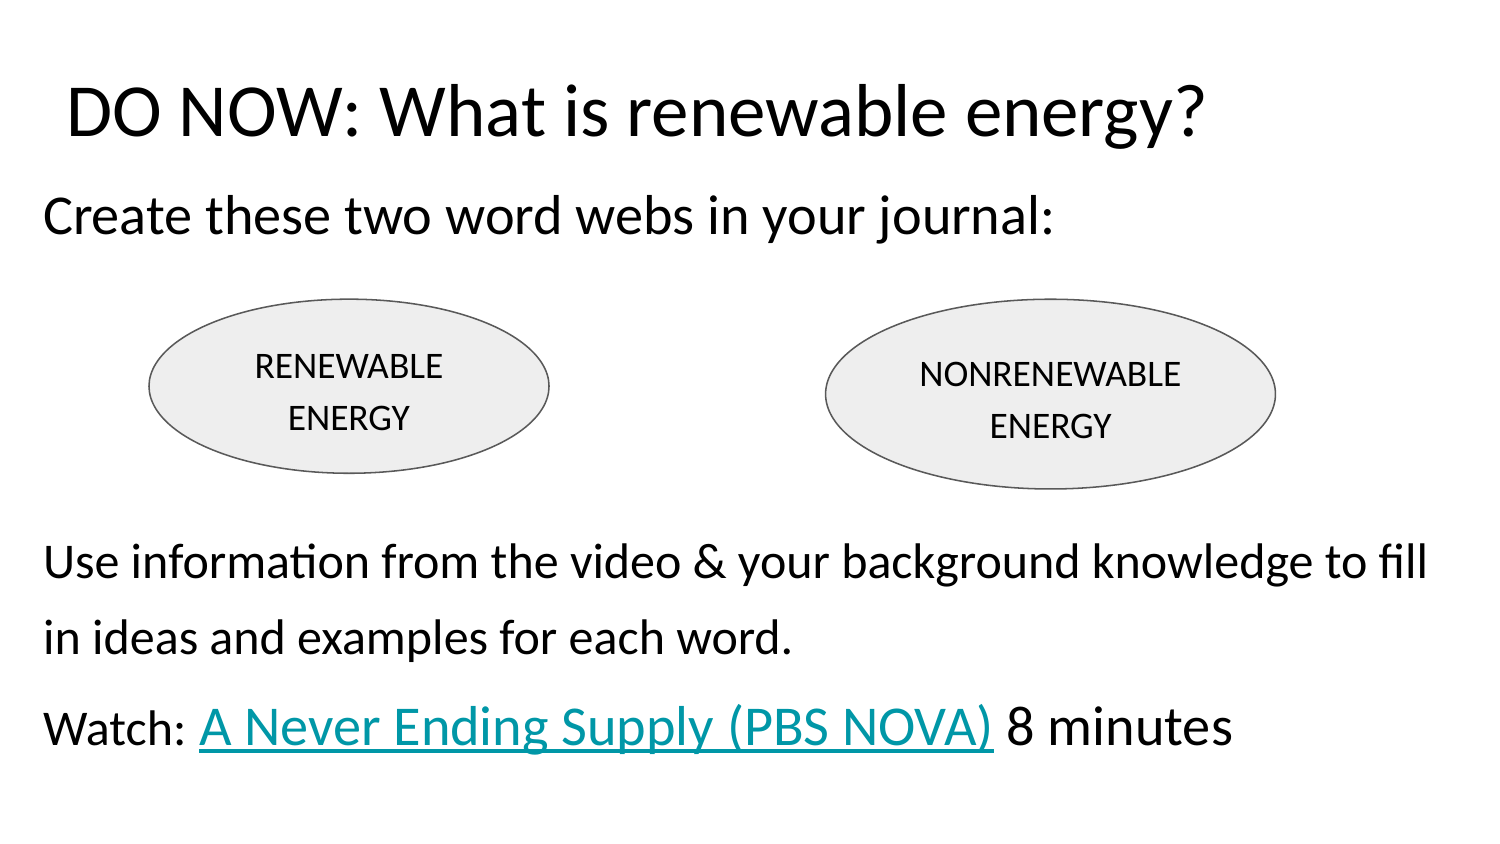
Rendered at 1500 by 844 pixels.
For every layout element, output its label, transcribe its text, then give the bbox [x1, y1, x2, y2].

text_box RENEWABLE ENERGY [148, 299, 550, 474]
title DO NOW: What is renewable energy? [51, 46, 1449, 141]
text_box NONRENEWABLE ENERGY [825, 299, 1276, 489]
list Create these two word webs in your journal: Use information from the video & your background knowledge to fill in ideas and examples for each word. Watch: A Never Ending Supply (PBS NOVA) 8 minutes [28, 152, 1472, 796]
